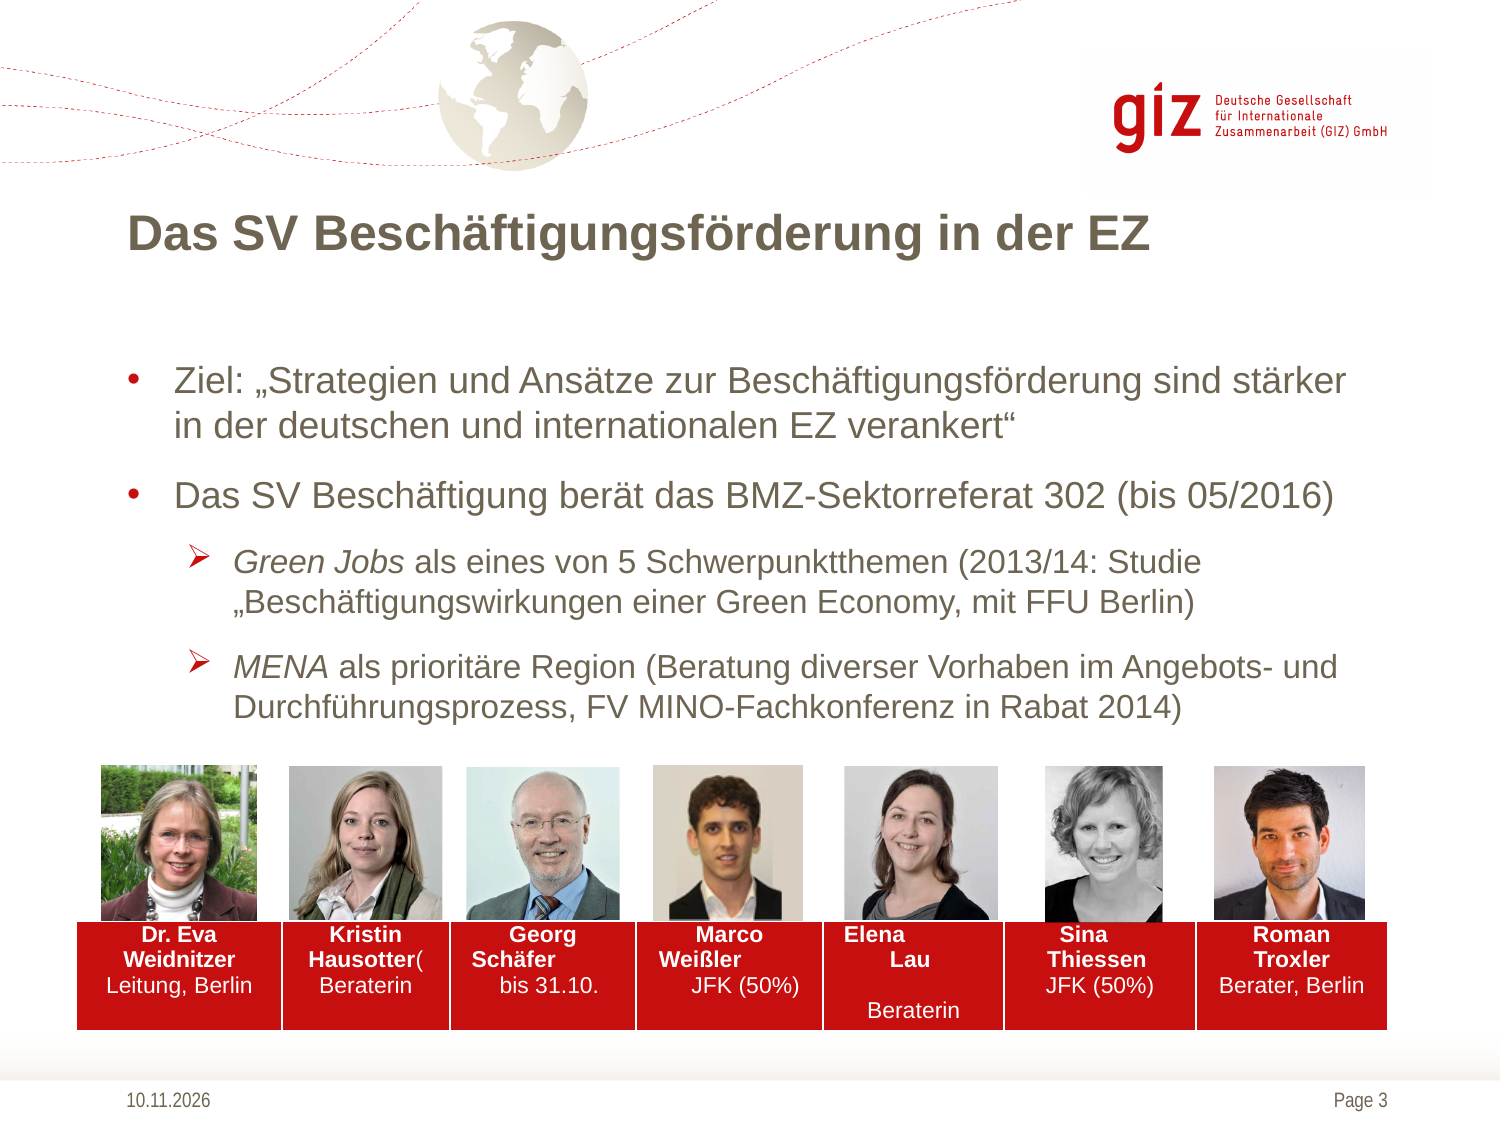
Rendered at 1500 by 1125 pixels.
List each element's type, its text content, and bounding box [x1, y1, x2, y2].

picture [653, 765, 803, 921]
picture [1044, 765, 1163, 924]
picture [466, 766, 620, 923]
picture [101, 765, 257, 921]
table_header Marco Weißler JFK (50%) [637, 922, 822, 1030]
table_header Dr. Eva Weidnitzer Leitung, Berlin [77, 922, 281, 1030]
picture [0, 0, 1500, 194]
table_header Kristin Hausotter(Beraterin [283, 922, 449, 1030]
picture [0, 959, 1500, 1081]
picture [1214, 765, 1365, 920]
text_box Ziel: „Strategien und Ansätze zur Beschäftigungsförderung sind stärker in der deutschen und internationalen EZ verankert“ Das SV Beschäftigung berät das BMZ-Sektorreferat 302 (bis 05/2016) Green Jobs als eines von 5 Schwerpunktthemen (2013/14: Studie „Beschäftigungswirkungen einer Green Economy, mit FFU Berlin) MENA als prioritäre Region (Beratung diverser Vorhaben im Angebots- und Durchführungsprozess, FV MINO-Fachkonferenz in Rabat 2014) [112, 348, 1388, 920]
picture [843, 765, 999, 922]
table_header Georg Schäfer bis 31.10. [451, 922, 635, 1030]
table_header Elena Lau Beraterin [824, 922, 1003, 1030]
picture [288, 765, 443, 922]
title Das SV Beschäftigungsförderung in der EZ [111, 192, 1389, 319]
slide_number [111, 1079, 325, 1121]
table_header Sina Thiessen JFK (50%) [1005, 922, 1195, 1030]
table_header Roman Troxler Berater, Berlin [1197, 922, 1387, 1030]
